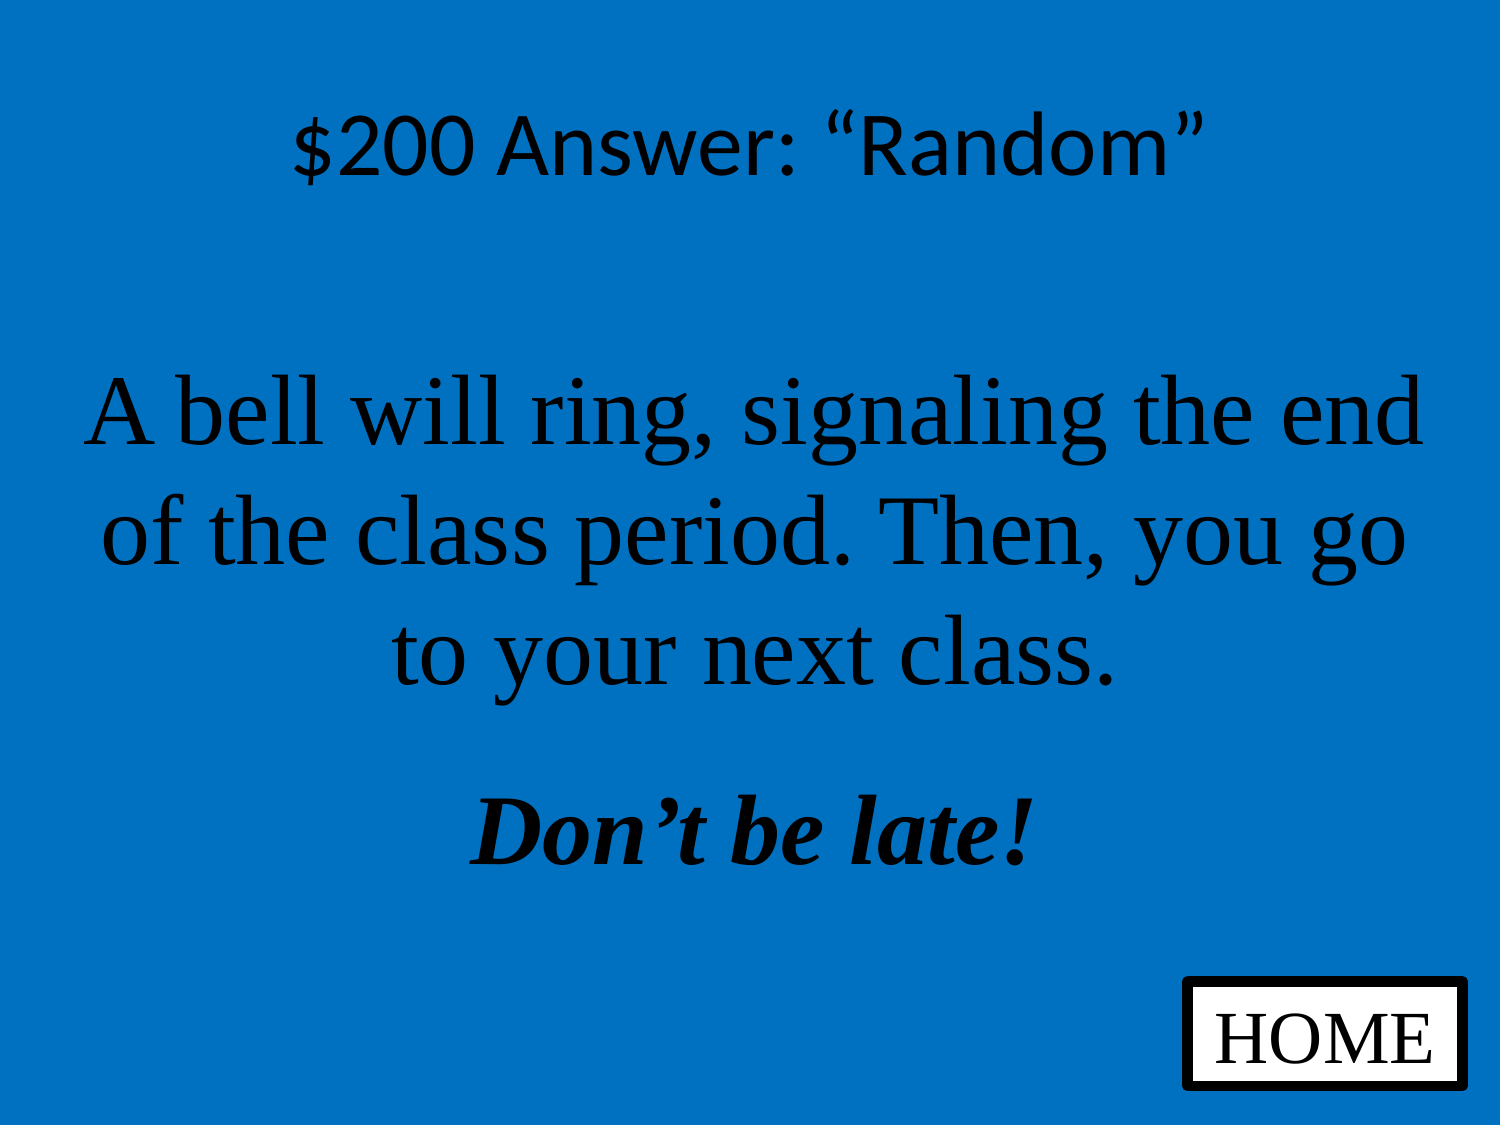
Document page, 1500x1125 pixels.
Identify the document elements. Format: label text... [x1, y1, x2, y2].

text_box HOME [1187, 981, 1463, 1087]
text_box A bell will ring, signaling the end of the class period. Then, you go to your next class. Don’t be late! [37, 337, 1473, 893]
title $200 Answer: “Random” [75, 45, 1425, 233]
